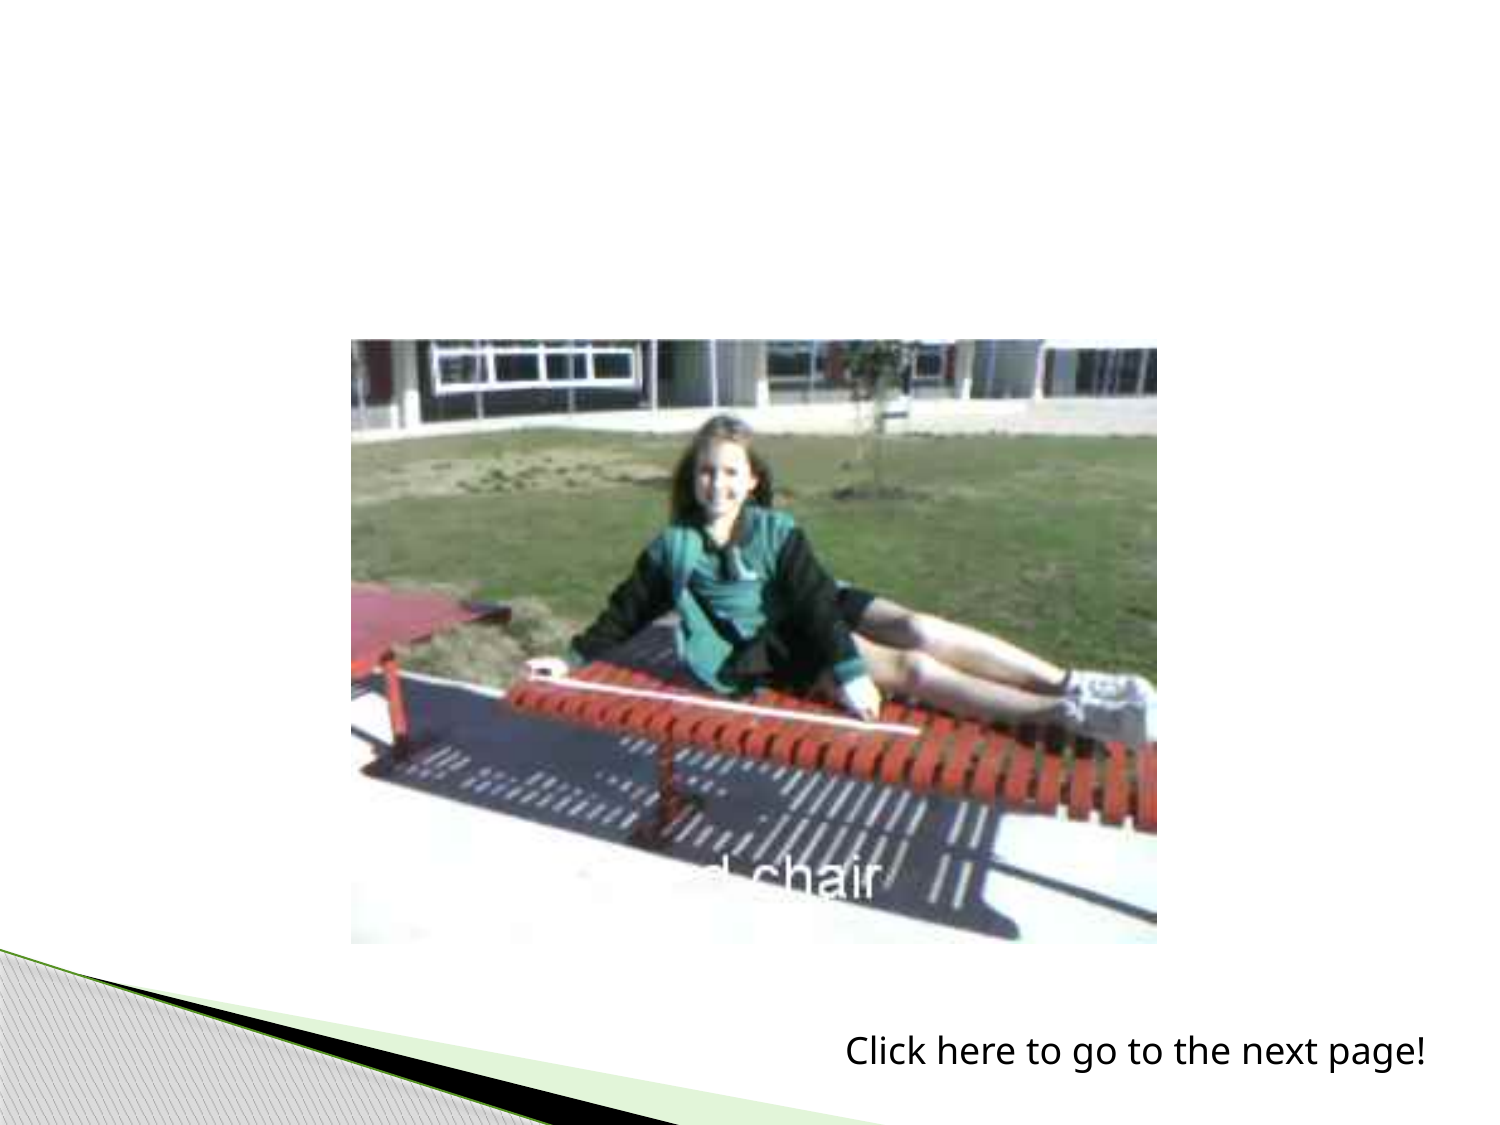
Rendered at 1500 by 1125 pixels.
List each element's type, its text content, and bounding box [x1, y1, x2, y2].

text_box Click here to go to the next page! [609, 1019, 1442, 1080]
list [351, 339, 1157, 944]
